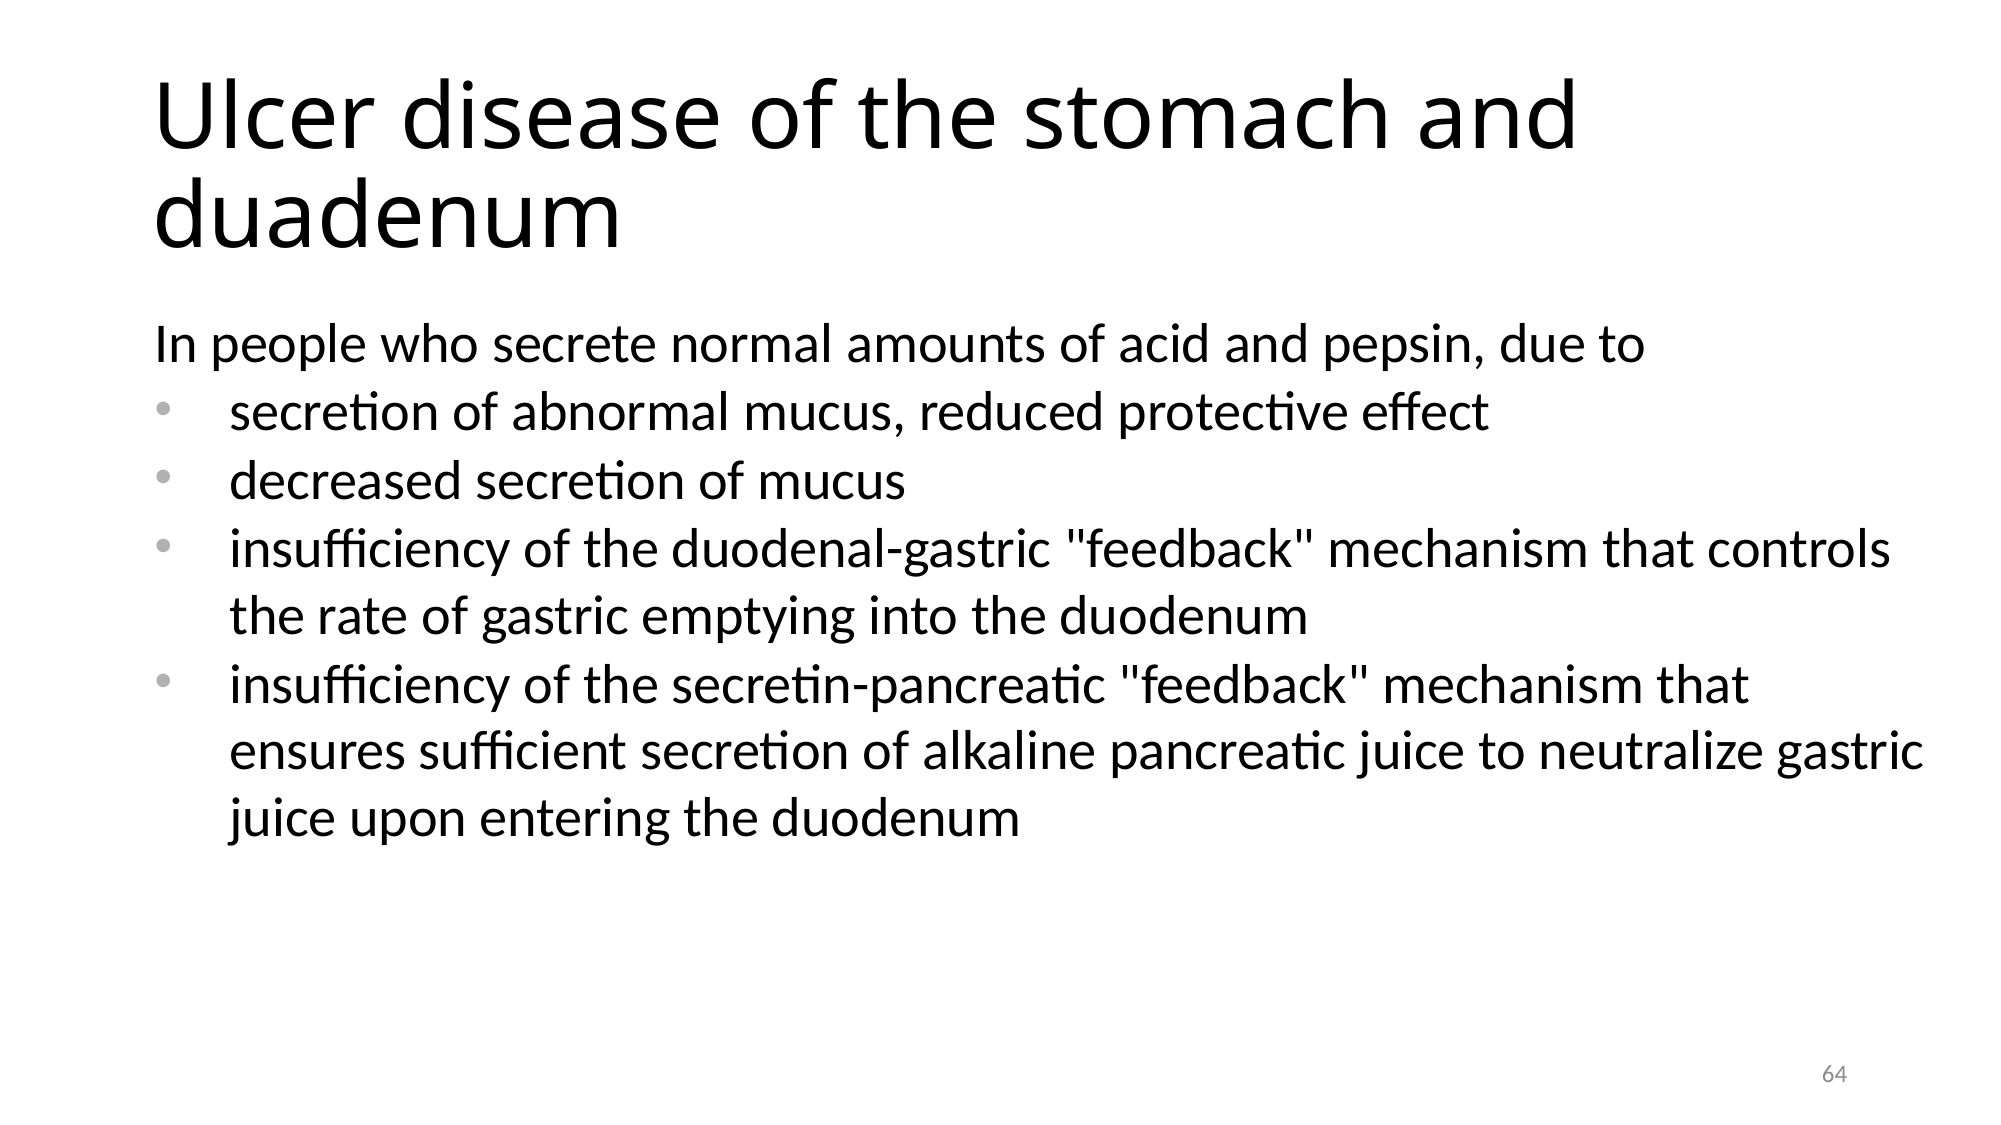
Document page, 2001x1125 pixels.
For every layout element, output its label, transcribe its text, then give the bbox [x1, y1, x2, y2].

title Ulcer disease of the stomach and duadenum [137, 59, 1863, 278]
slide_number 64 [1412, 1042, 1863, 1103]
list In people who secrete normal amounts of acid and pepsin, due to secretion of abnormal mucus, reduced protective effect decreased secretion of mucus insufficiency of the duodenal-gastric "feedback" mechanism that controls the rate of gastric emptying into the duodenum insufficiency of the secretin-pancreatic "feedback" mechanism that ensures sufficient secretion of alkaline pancreatic juice to neutralize gastric juice upon entering the duodenum [137, 299, 1949, 1014]
